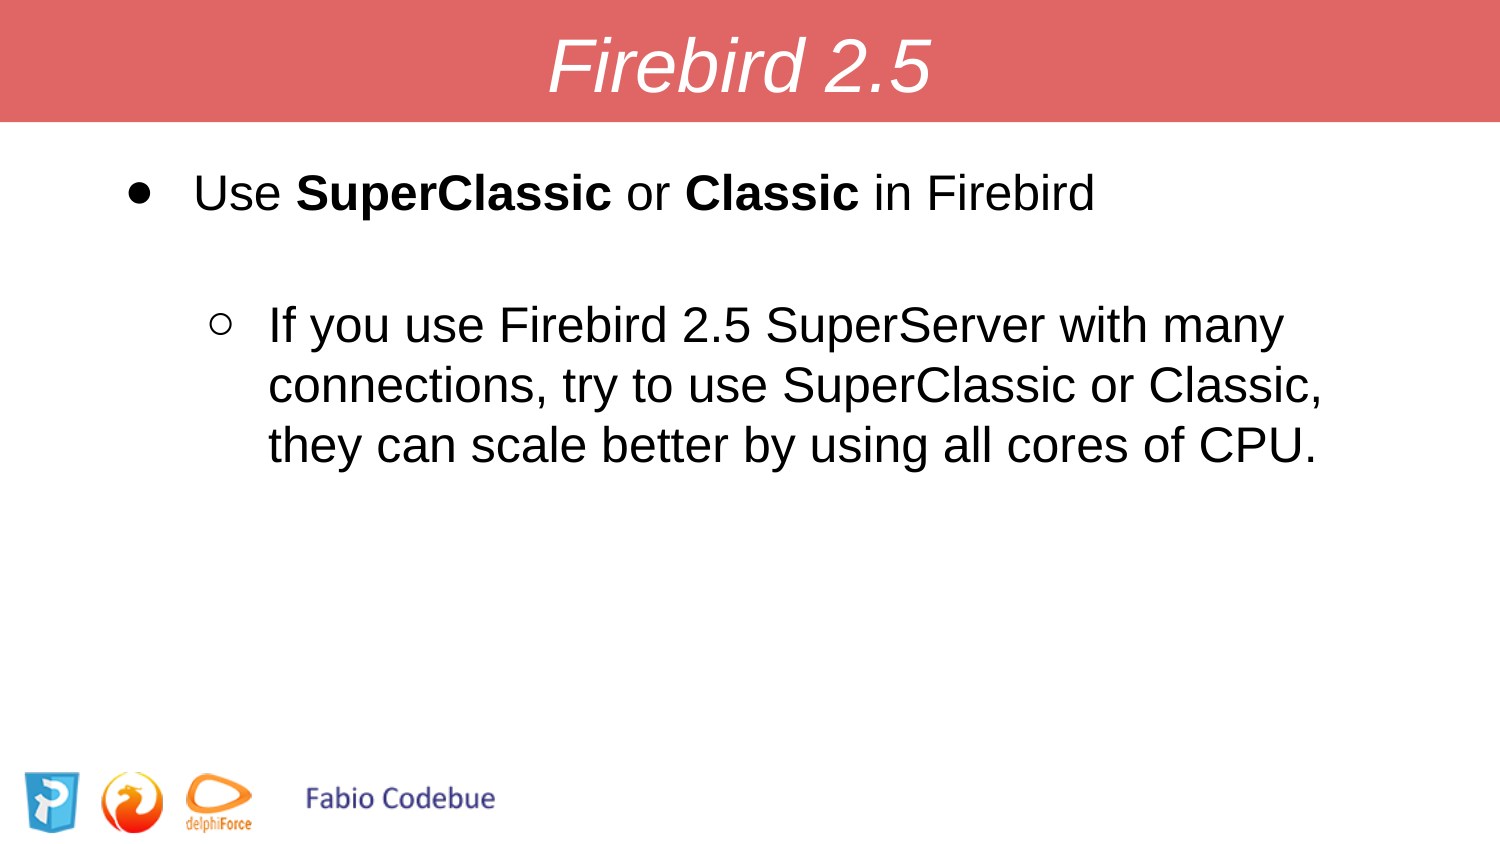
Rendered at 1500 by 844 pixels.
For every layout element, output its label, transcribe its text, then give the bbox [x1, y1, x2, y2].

picture [0, 123, 1500, 844]
list Use SuperClassic or Classic in Firebird If you use Firebird 2.5 SuperServer with many connections, try to use SuperClassic or Classic, they can scale better by using all cores of CPU. [103, 145, 1397, 760]
title Firebird 2.5 [0, 0, 1500, 123]
